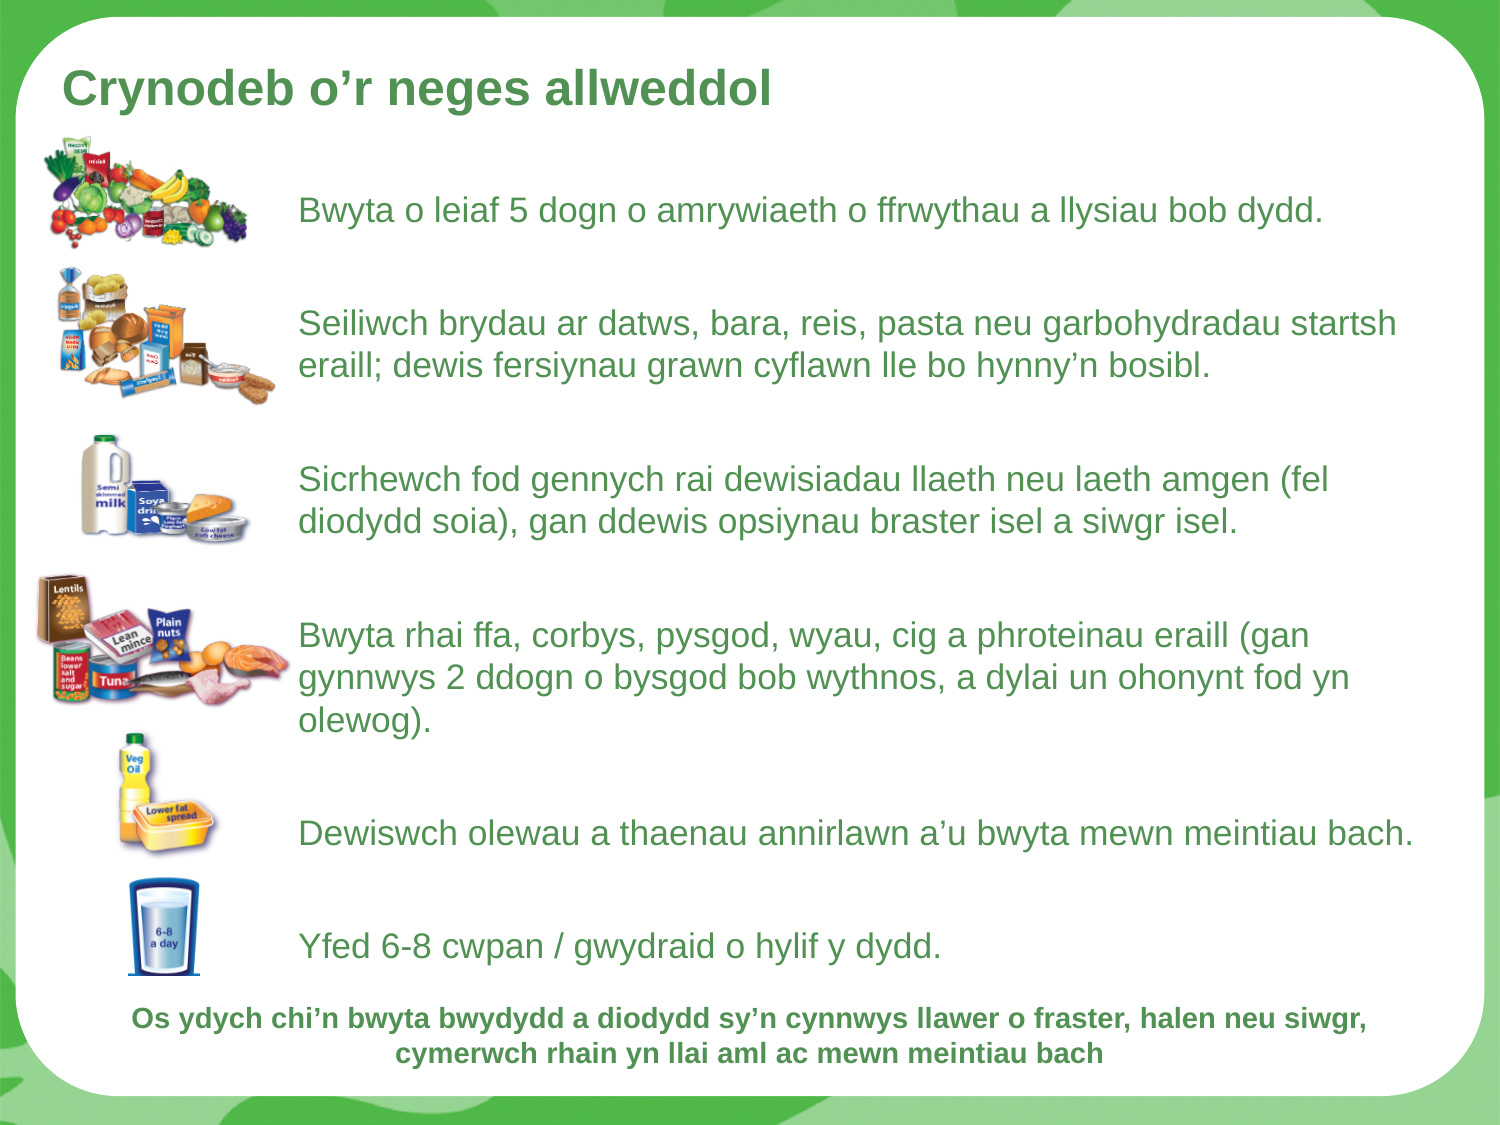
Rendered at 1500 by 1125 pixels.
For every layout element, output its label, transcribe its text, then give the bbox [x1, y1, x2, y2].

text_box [111, 727, 226, 884]
text_box Crynodeb o’r neges allweddol Bwyta o leiaf 5 dogn o amrywiaeth o ffrwythau a llysiau bob dydd. Seiliwch brydau ar datws, bara, reis, pasta neu garbohydradau startsh eraill; dewis fersiynau grawn cyflawn lle bo hynny’n bosibl. Sicrhewch fod gennych rai dewisiadau llaeth neu laeth amgen (fel diodydd soia), gan ddewis opsiynau braster isel a siwgr isel. Bwyta rhai ffa, corbys, pysgod, wyau, cig a phroteinau eraill (gan gynnwys 2 ddogn o bysgod bob wythnos, a dylai un ohonynt fod yn olewog). Dewiswch olewau a thaenau annirlawn a’u bwyta mewn meintiau bach. Yfed 6-8 cwpan / gwydraid o hylif y dydd. Os ydych chi’n bwyta bwydydd a diodydd sy’n cynnwys llawer o fraster, halen neu siwgr, cymerwch rhain yn llai aml ac mewn meintiau bach [17, 18, 1483, 1094]
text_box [41, 134, 259, 254]
picture [0, 0, 1500, 1125]
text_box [51, 265, 277, 406]
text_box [70, 430, 258, 551]
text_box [29, 568, 300, 717]
